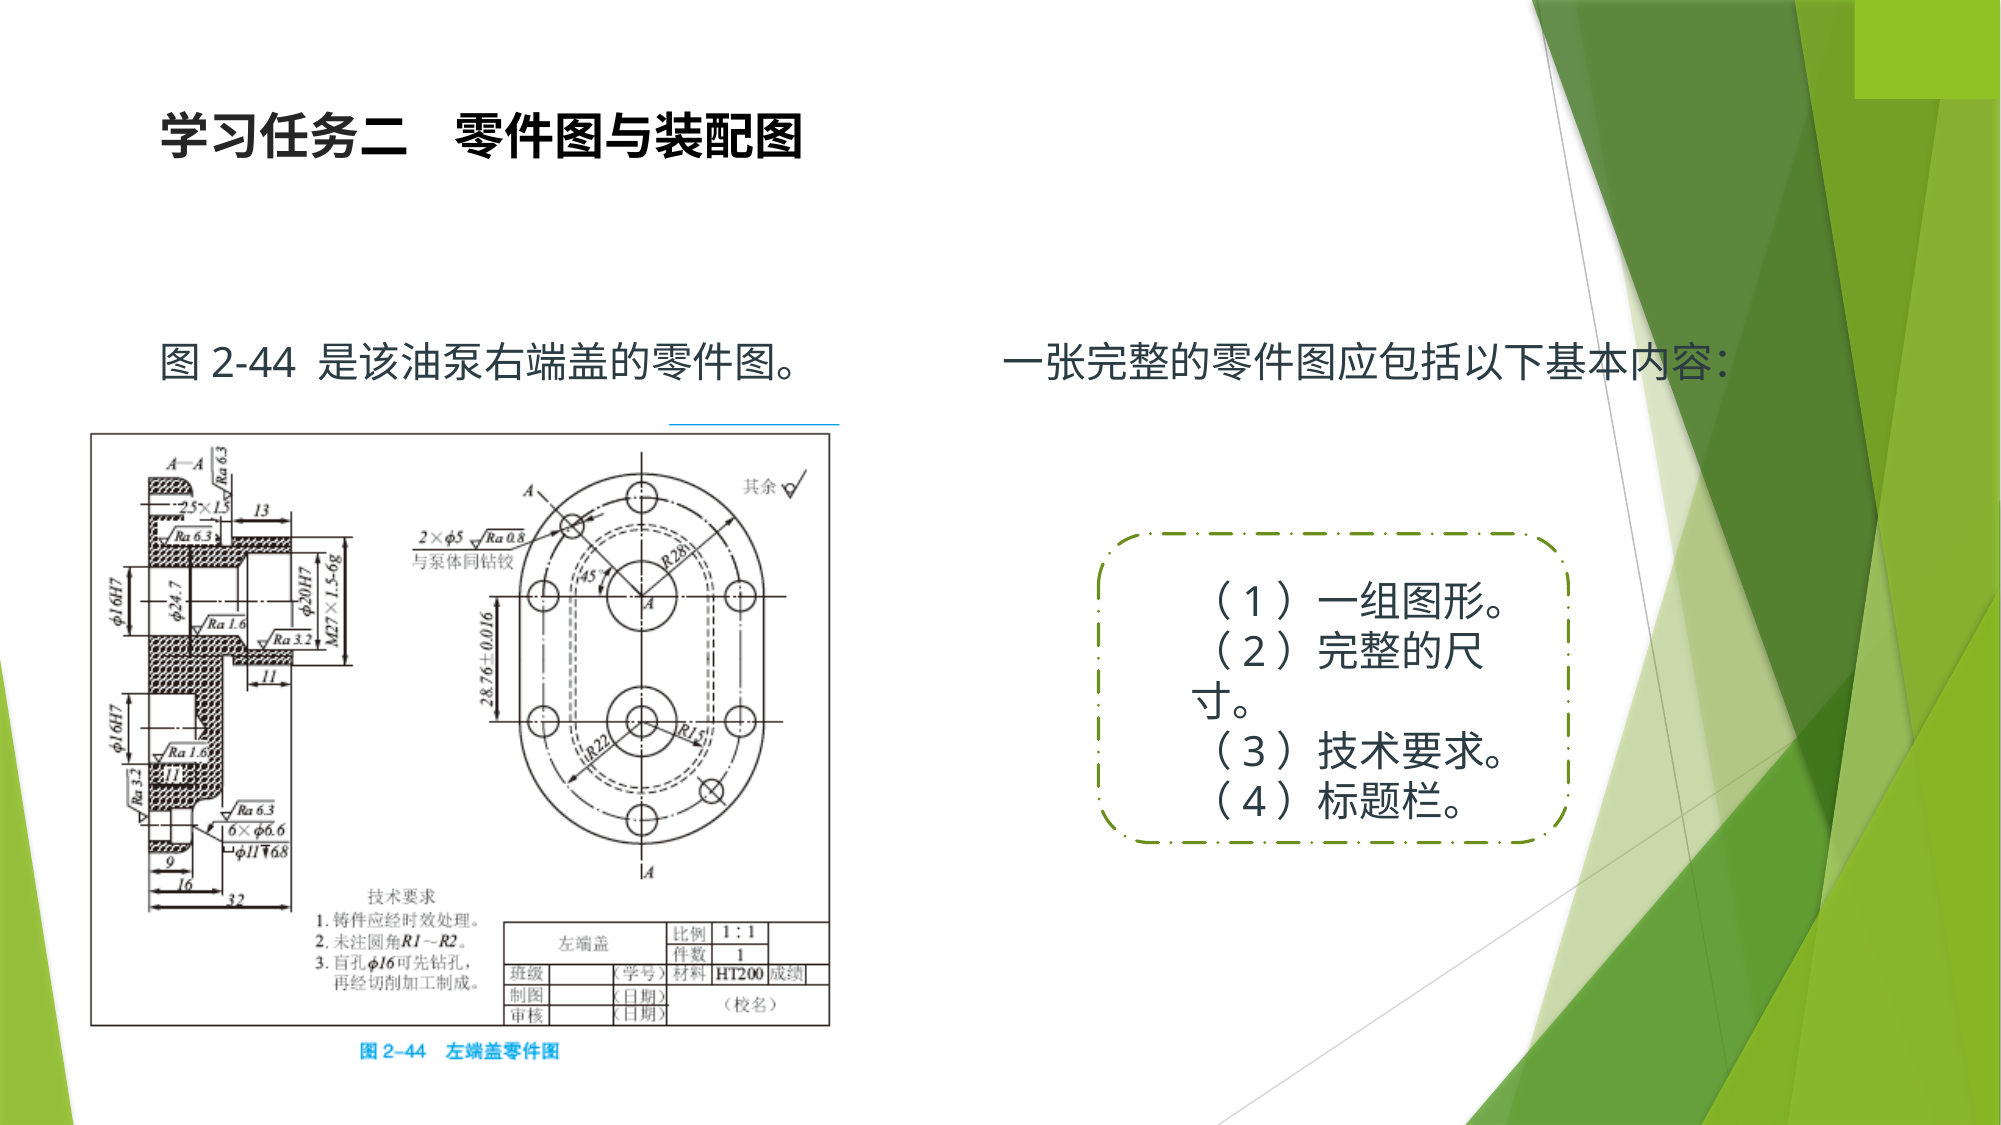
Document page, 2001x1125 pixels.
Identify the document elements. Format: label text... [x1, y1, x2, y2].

text_box [1096, 532, 1570, 845]
text_box （1）一组图形。 （2）完整的尺寸。 （3）技术要求。 （4）标题栏。 [1175, 566, 1540, 832]
text_box 学习任务二 零件图与装配图 [144, 85, 1856, 216]
text_box [1853, 0, 2000, 100]
picture [77, 423, 846, 1072]
text_box 图2-44 是该油泵右端盖的零件图。 一张完整的零件图应包括以下基本内容： [144, 302, 1849, 393]
